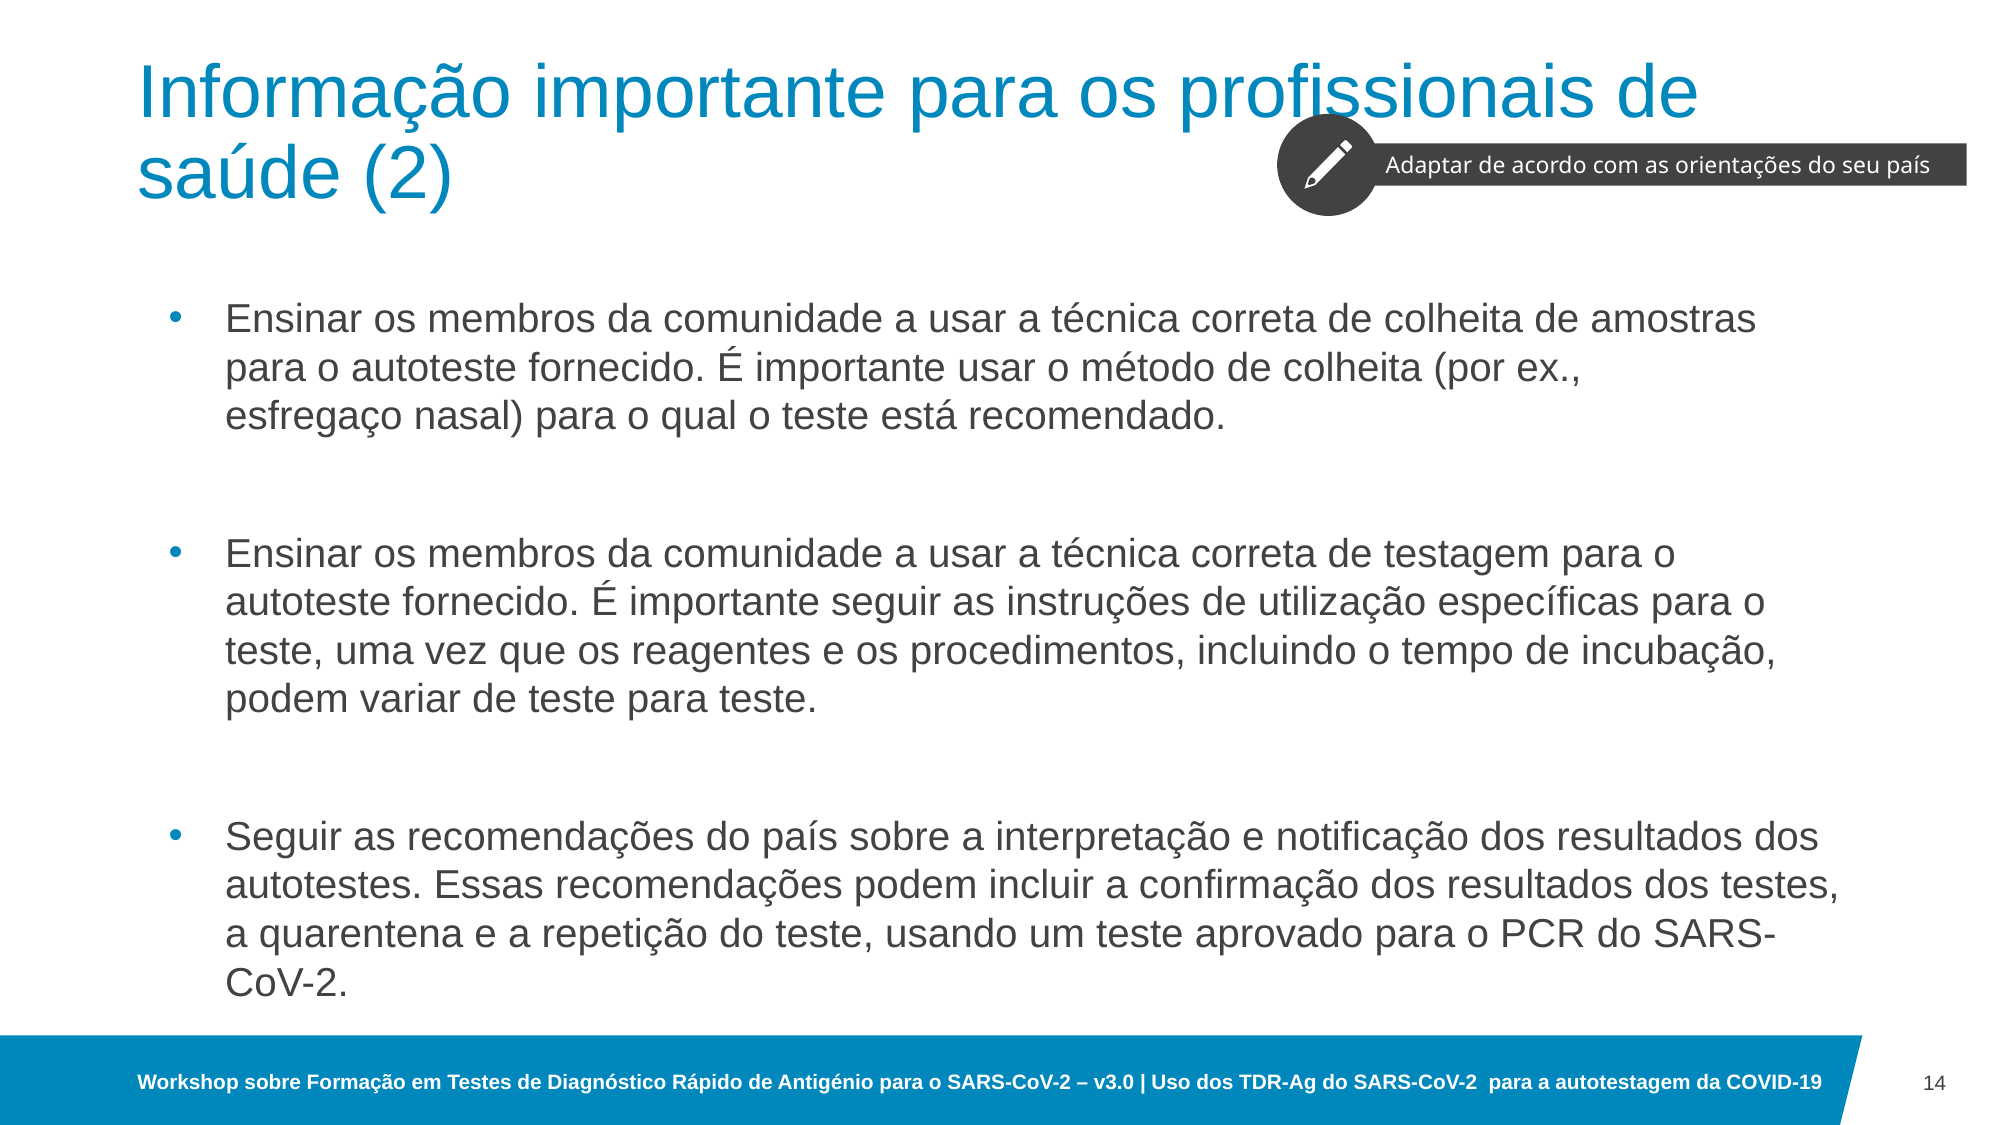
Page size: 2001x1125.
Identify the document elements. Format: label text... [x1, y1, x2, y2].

footer Workshop sobre Formação em Testes de Diagnóstico Rápido de Antigénio para o SARS-CoV-2 – v3.0 | Uso dos TDR-Ag do SARS-CoV-2 para a autotestagem da COVID-19 [137, 1039, 1844, 1122]
title Informação importante para os profissionais de saúde (2) [137, 59, 1863, 215]
slide_number 14 [1862, 1035, 1947, 1125]
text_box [1278, 115, 1967, 215]
list Ensinar os membros da comunidade a usar a técnica correta de colheita de amostras para o autoteste fornecido. É importante usar o método de colheita (por ex., esfregaço nasal) para o qual o teste está recomendado. Ensinar os membros da comunidade a usar a técnica correta de testagem para o autoteste fornecido. É importante seguir as instruções de utilização específicas para o teste, uma vez que os reagentes e os procedimentos, incluindo o tempo de incubação, podem variar de teste para teste. Seguir as recomendações do país sobre a interpretação e notificação dos resultados dos autotestes. Essas recomendações podem incluir a confirmação dos resultados dos testes, a quarentena e a repetição do teste, usando um teste aprovado para o PCR do SARS-CoV-2. [137, 284, 1863, 1014]
